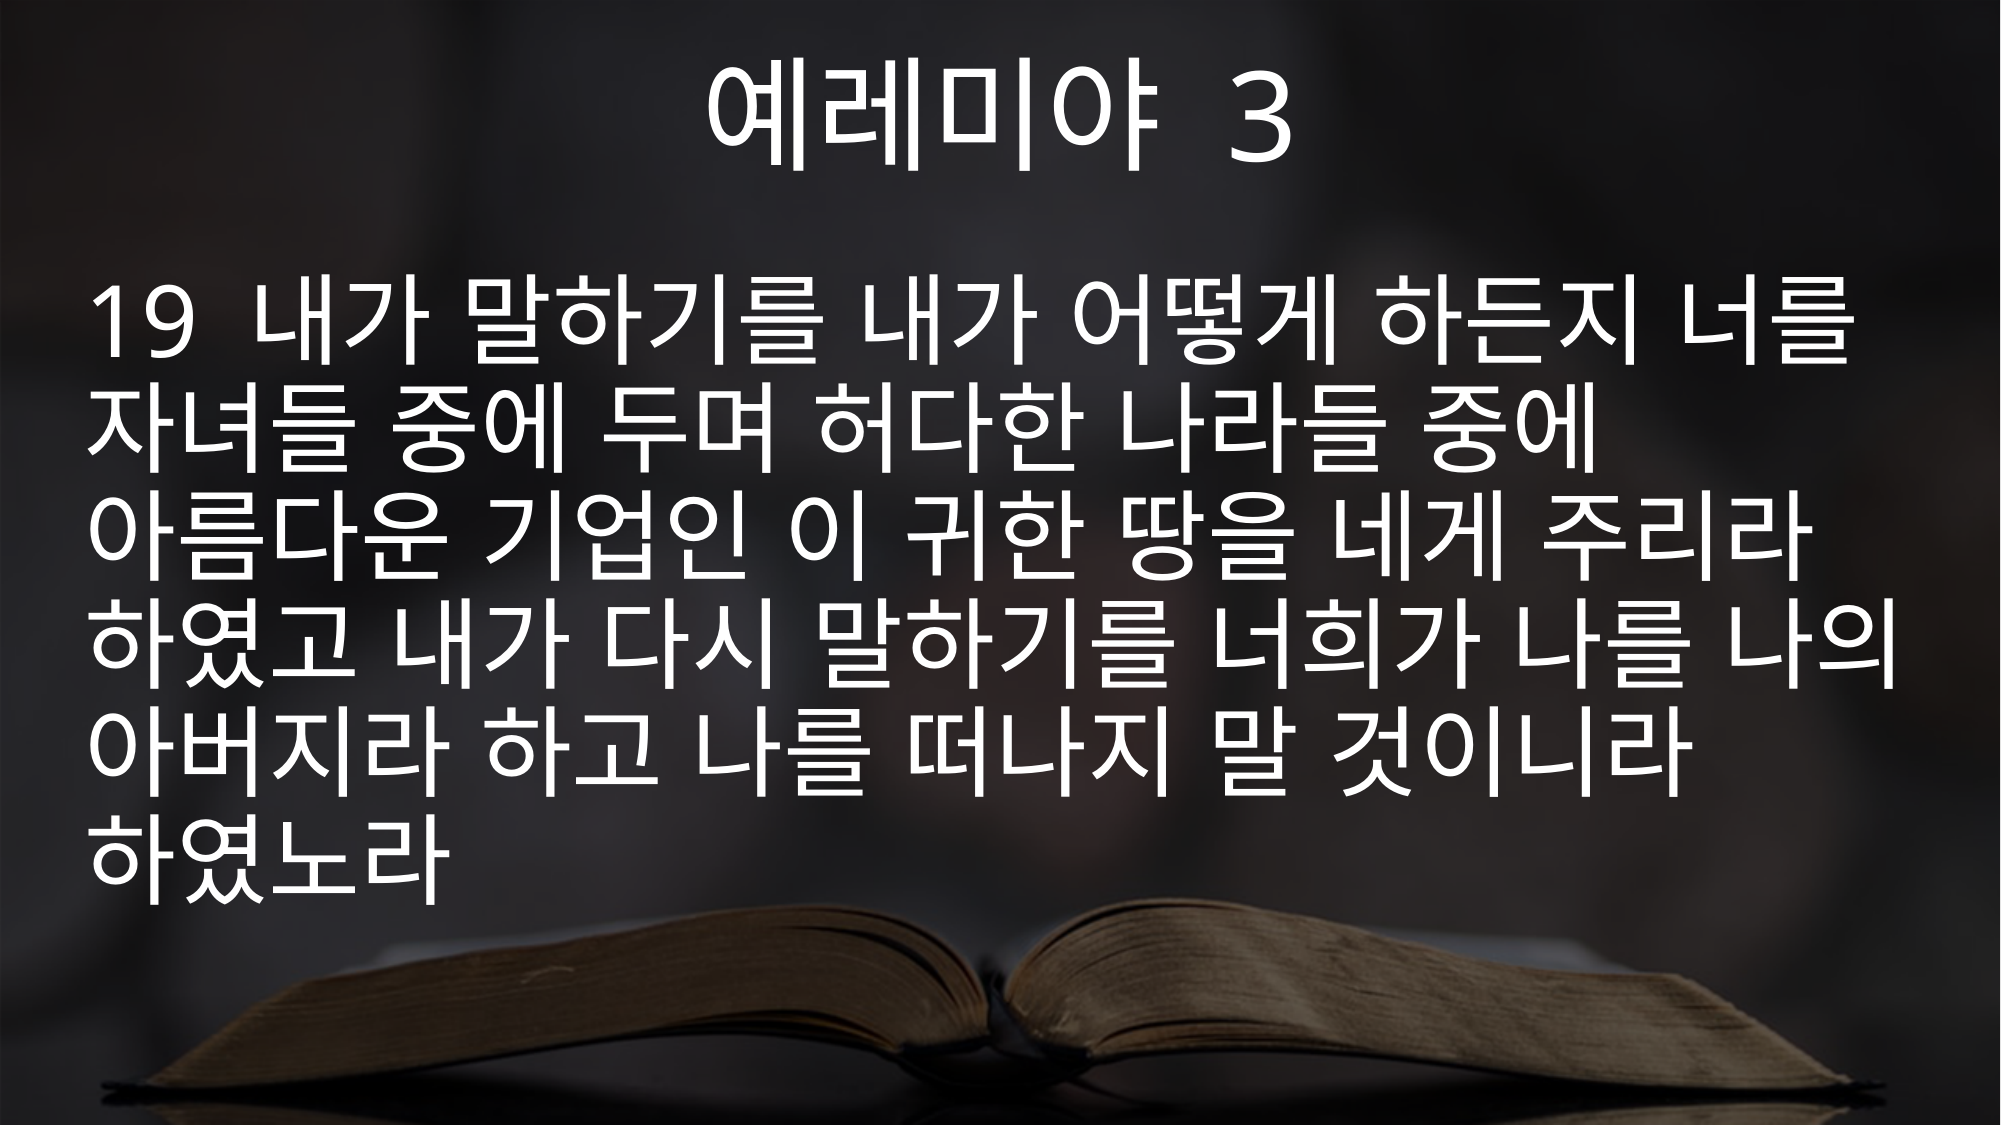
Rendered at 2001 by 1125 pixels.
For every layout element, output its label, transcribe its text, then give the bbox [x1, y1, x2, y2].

footer 예레미야 3 [0, 32, 2000, 192]
list 19 내가 말하기를 내가 어떻게 하든지 너를 자녀들 중에 두며 허다한 나라들 중에 아름다운 기업인 이 귀한 땅을 네게 주리라 하였고 내가 다시 말하기를 너희가 나를 나의 아버지라 하고 나를 떠나지 말 것이니라 하였노라 [69, 263, 1953, 423]
picture [0, 0, 2001, 1125]
